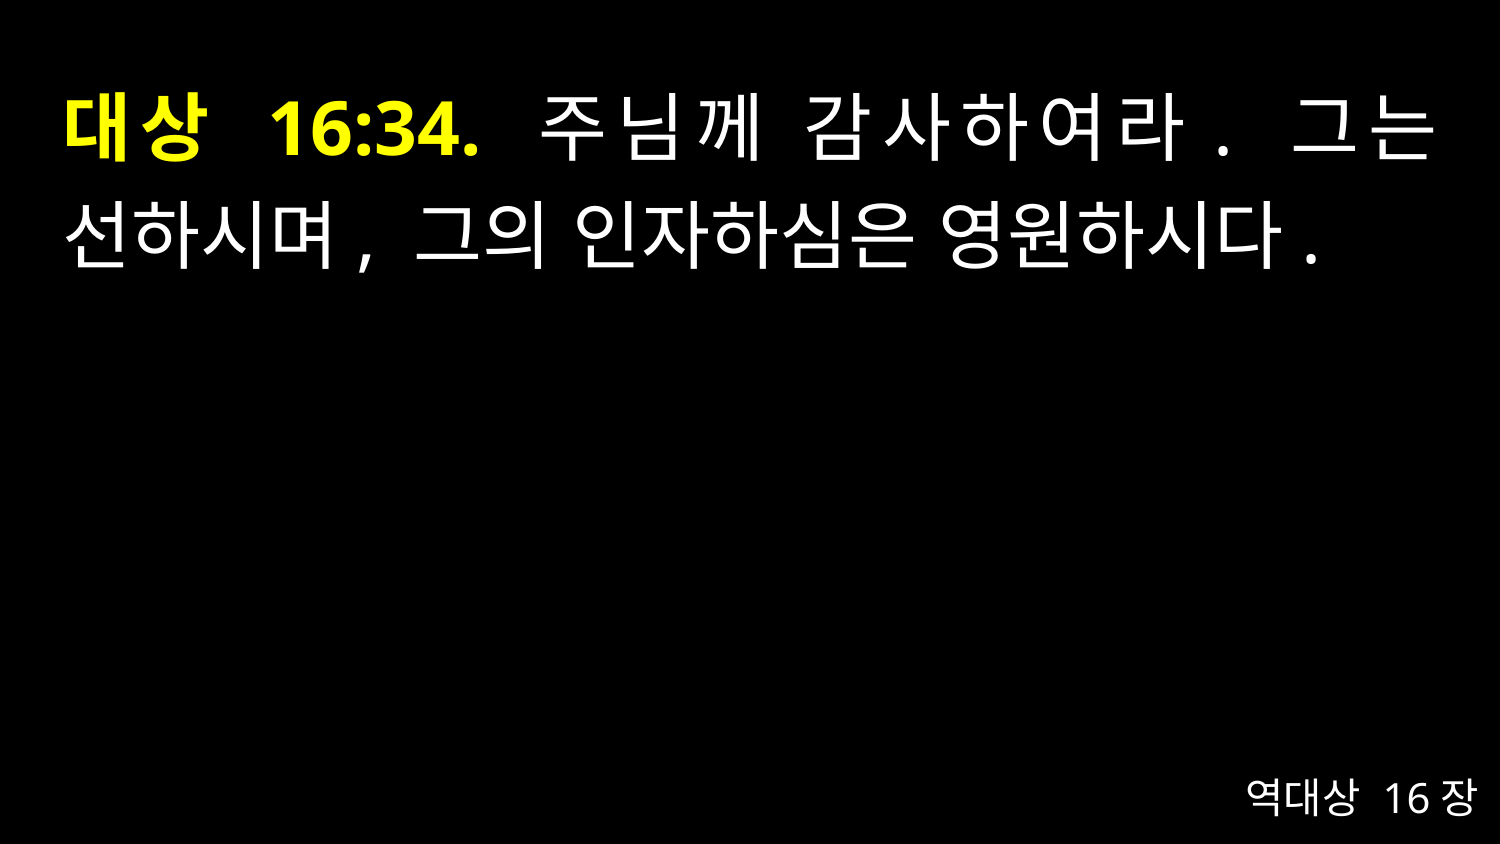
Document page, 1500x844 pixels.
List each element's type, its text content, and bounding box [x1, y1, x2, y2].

title 대상 16:34. 주님께 감사하여라. 그는 선하시며, 그의 인자하심은 영원하시다. [0, 0, 1500, 844]
subtitle 역대상 16장 [916, 770, 1500, 844]
